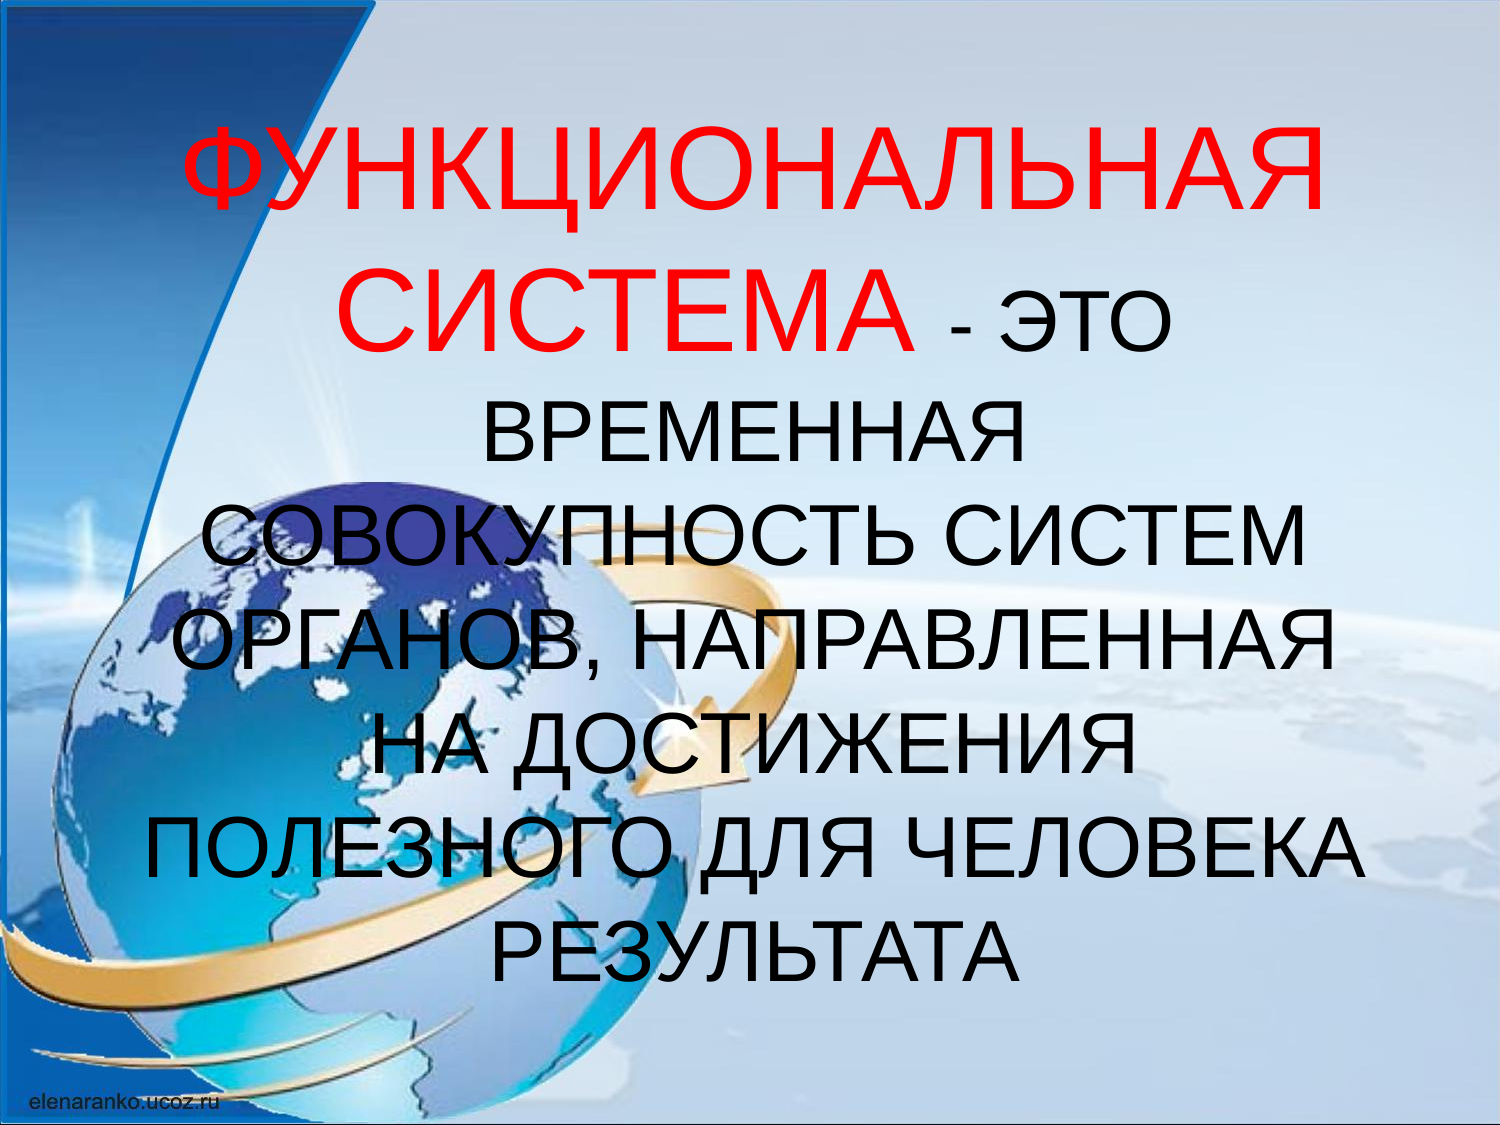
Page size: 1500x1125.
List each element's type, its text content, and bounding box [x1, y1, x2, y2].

title ФУНКЦИОНАЛЬНАЯ СИСТЕМА - ЭТО ВРЕМЕННАЯ СОВОКУПНОСТЬ СИСТЕМ ОРГАНОВ, НАПРАВЛЕННАЯ НА ДОСТИЖЕНИЯ ПОЛЕЗНОГО ДЛЯ ЧЕЛОВЕКА РЕЗУЛЬТАТА [117, 82, 1393, 1008]
picture [0, 0, 1500, 1125]
